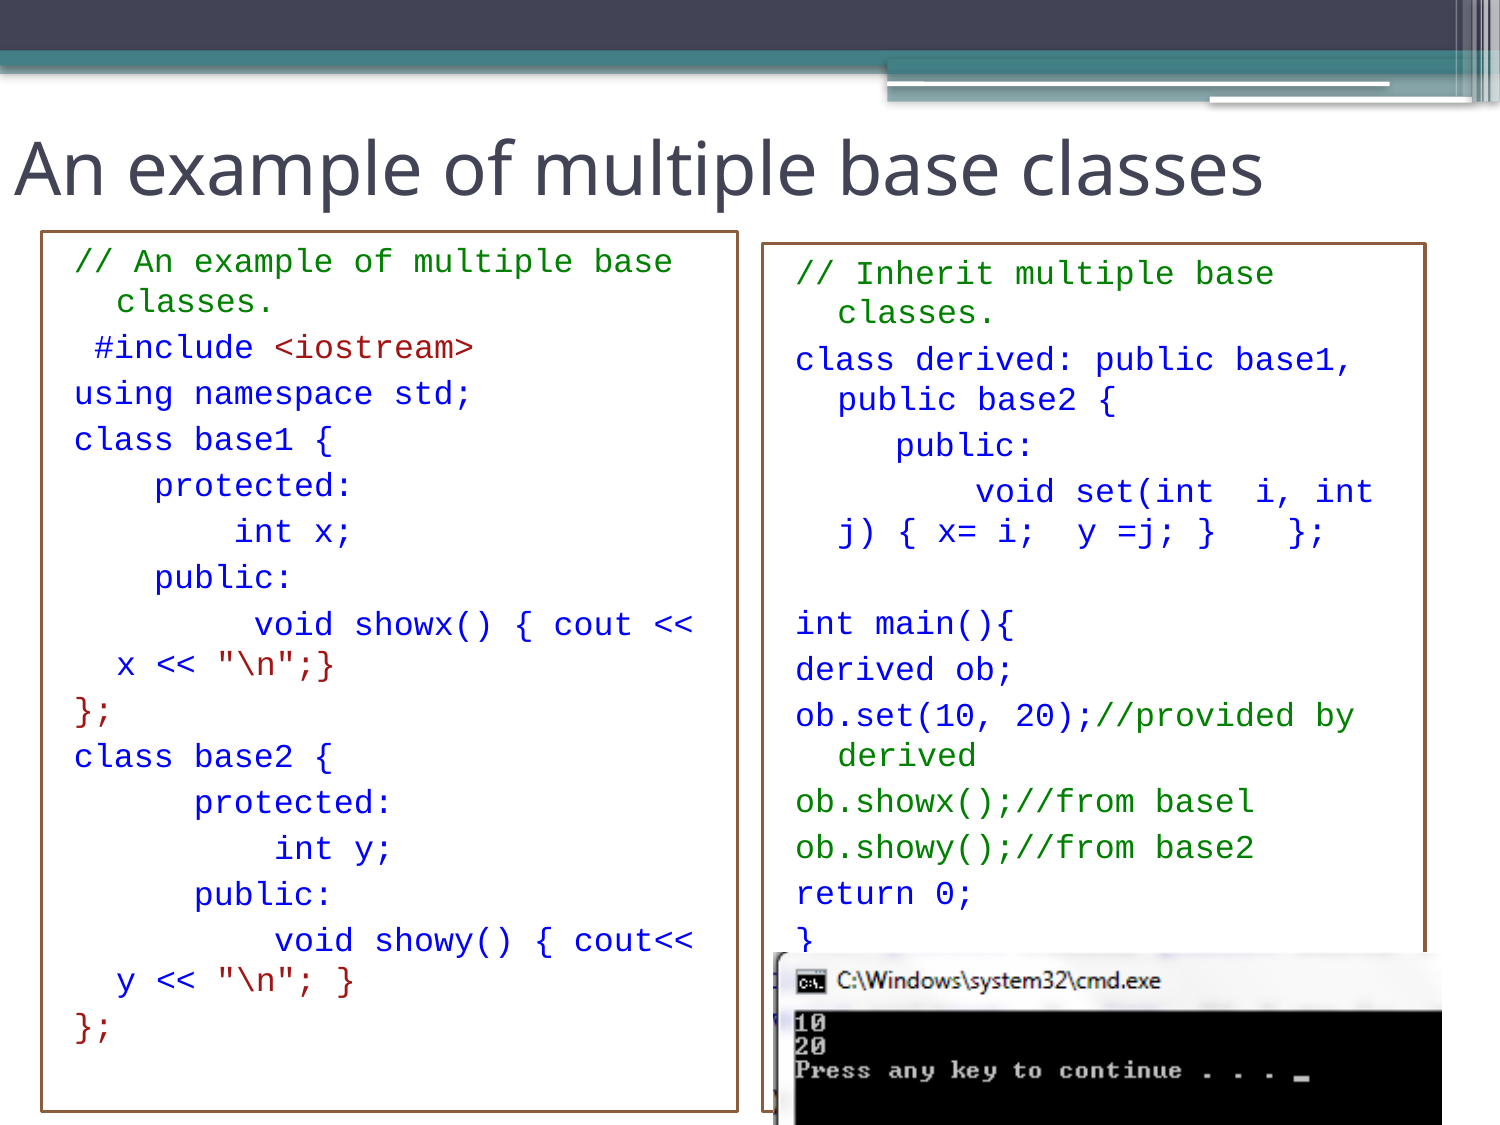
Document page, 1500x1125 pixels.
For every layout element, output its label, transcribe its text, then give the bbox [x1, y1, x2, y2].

list // An example of multiple base classes. #include <iostream> using namespace std; class base1 { protected: int x; public: void showx() { cout << x << "\n";} }; class base2 { protected: int y; public: void showy() { cout<< y << "\n"; } }; [40, 230, 739, 1113]
list // Inherit multiple base classes. class derived: public base1, public base2 { public: void set(int i, int j) { x= i; y =j; } }; int main(){ derived ob; ob.set(10, 20);//provided by derived ob.showx();//from basel ob.showy();//from base2 return 0; } [761, 242, 1427, 1113]
picture [773, 951, 1442, 1125]
title An example of multiple base classes [0, 78, 1350, 254]
